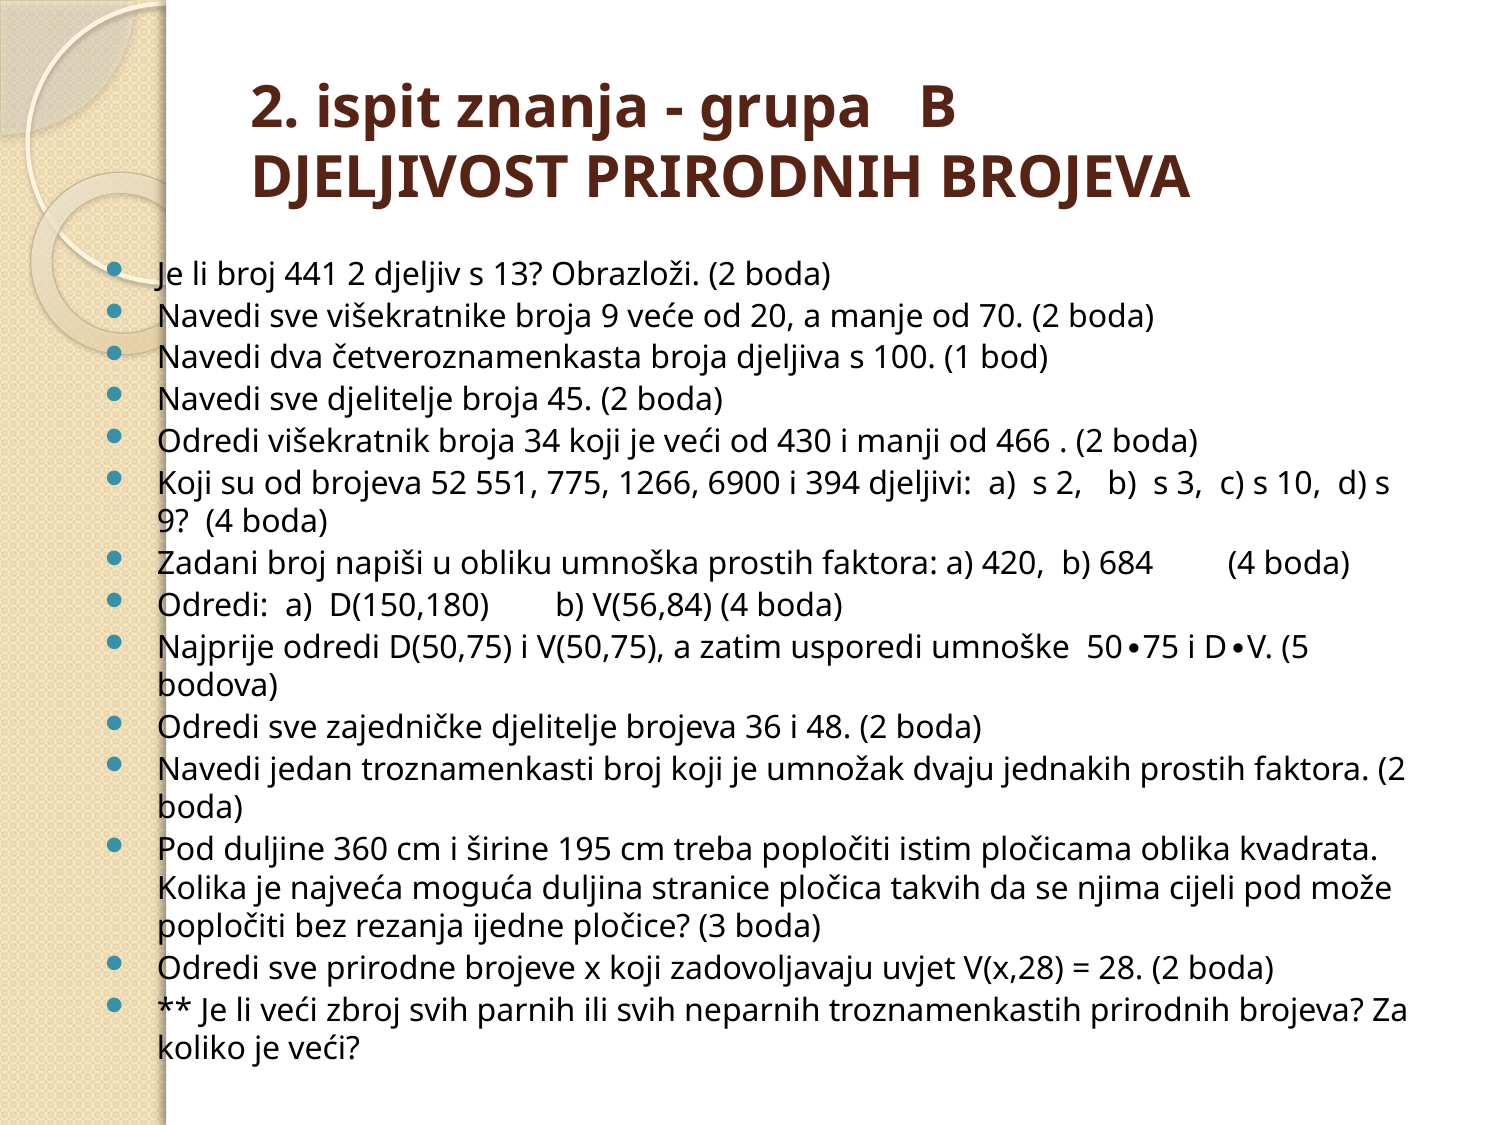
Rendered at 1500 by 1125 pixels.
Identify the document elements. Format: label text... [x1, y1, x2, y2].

list Je li broj 441 2 djeljiv s 13? Obrazloži. (2 boda) Navedi sve višekratnike broja 9 veće od 20, a manje od 70. (2 boda) Navedi dva četveroznamenkasta broja djeljiva s 100. (1 bod) Navedi sve djelitelje broja 45. (2 boda) Odredi višekratnik broja 34 koji je veći od 430 i manji od 466 . (2 boda) Koji su od brojeva 52 551, 775, 1266, 6900 i 394 djeljivi: a) s 2, b) s 3, c) s 10, d) s 9? (4 boda) Zadani broj napiši u obliku umnoška prostih faktora: a) 420, b) 684 (4 boda) Odredi: a) D(150,180) b) V(56,84) (4 boda) Najprije odredi D(50,75) i V(50,75), a zatim usporedi umnoške 50∙75 i D∙V. (5 bodova) Odredi sve zajedničke djelitelje brojeva 36 i 48. (2 boda) Navedi jedan troznamenkasti broj koji je umnožak dvaju jednakih prostih faktora. (2 boda) Pod duljine 360 cm i širine 195 cm treba popločiti istim pločicama oblika kvadrata. Kolika je najveća moguća duljina stranice pločica takvih da se njima cijeli pod može popločiti bez rezanja ijedne pločice? (3 boda) Odredi sve prirodne brojeve x koji zadovoljavaju uvjet V(x,28) = 28. (2 boda) ** Je li veći zbroj svih parnih ili svih neparnih troznamenkastih prirodnih brojeva? Za koliko je veći? [75, 219, 1425, 1106]
title 2. ispit znanja - grupa B DJELJIVOST PRIRODNIH BROJEVA [235, 45, 1466, 233]
